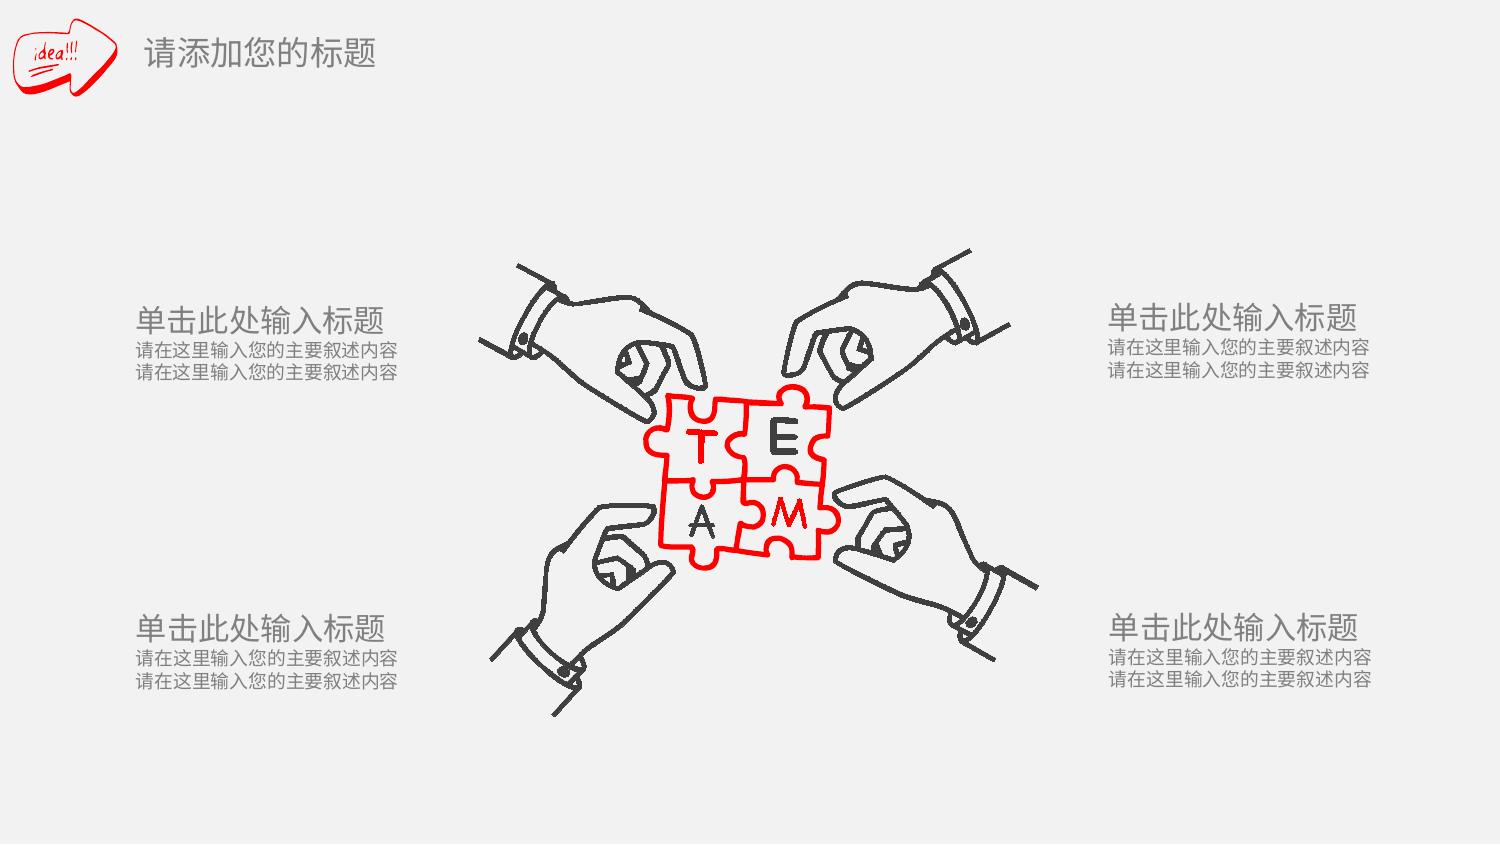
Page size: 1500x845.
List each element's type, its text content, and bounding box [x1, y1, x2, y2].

text_box 单击此处输入标题 请在这里输入您的主要叙述内容 请在这里输入您的主要叙述内容 [124, 604, 410, 758]
text_box 单击此处输入标题 请在这里输入您的主要叙述内容 请在这里输入您的主要叙述内容 [1096, 292, 1382, 447]
text_box 单击此处输入标题 请在这里输入您的主要叙述内容 请在这里输入您的主要叙述内容 [124, 295, 410, 449]
text_box 单击此处输入标题 请在这里输入您的主要叙述内容 请在这里输入您的主要叙述内容 [1097, 602, 1383, 756]
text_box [477, 248, 1039, 718]
